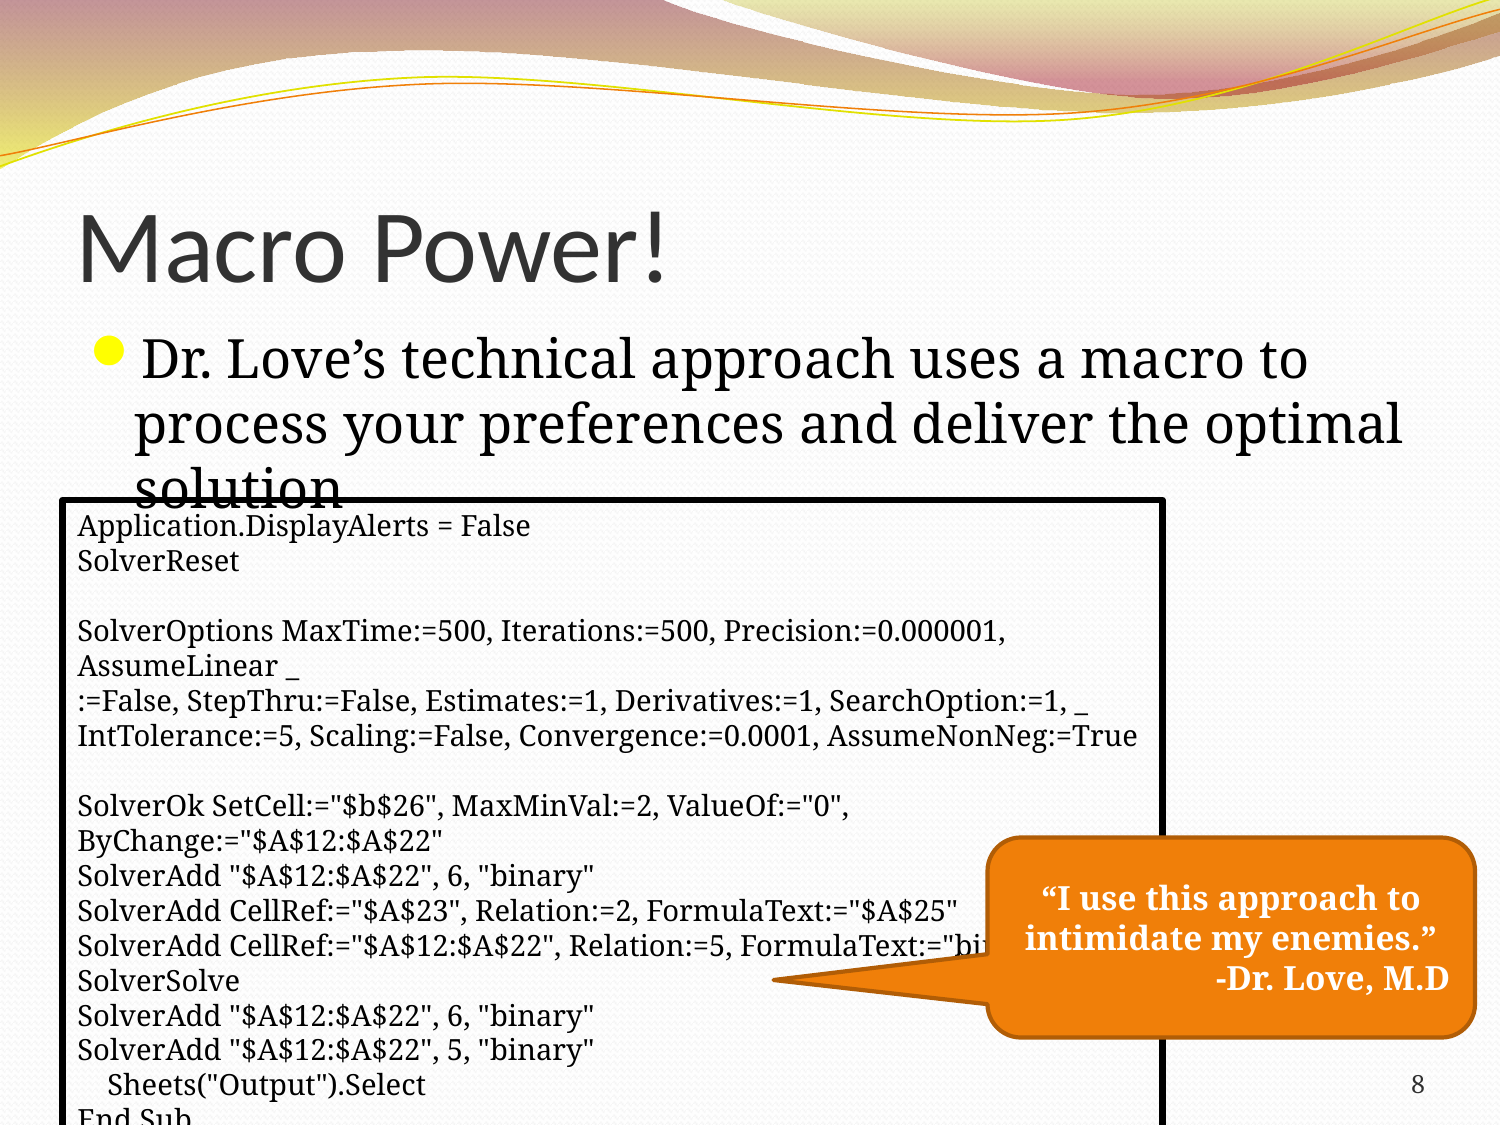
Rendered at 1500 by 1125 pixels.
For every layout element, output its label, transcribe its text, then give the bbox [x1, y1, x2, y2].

title Macro Power! [75, 115, 1425, 303]
text_box Application.DisplayAlerts = False SolverReset SolverOptions MaxTime:=500, Iterations:=500, Precision:=0.000001, AssumeLinear _ :=False, StepThru:=False, Estimates:=1, Derivatives:=1, SearchOption:=1, _ IntTolerance:=5, Scaling:=False, Convergence:=0.0001, AssumeNonNeg:=True SolverOk SetCell:="$b$26", MaxMinVal:=2, ValueOf:="0", ByChange:="$A$12:$A$22" SolverAdd "$A$12:$A$22", 6, "binary" SolverAdd CellRef:="$A$23", Relation:=2, FormulaText:="$A$25" SolverAdd CellRef:="$A$12:$A$22", Relation:=5, FormulaText:="binary" SolverSolve SolverAdd "$A$12:$A$22", 6, "binary" SolverAdd "$A$12:$A$22", 5, "binary" Sheets("Output").Select End Sub [62, 499, 1163, 1125]
slide_number 8 [1299, 1042, 1425, 1103]
text_box “I use this approach to intimidate my enemies.” -Dr. Love, M.D [771, 835, 1478, 1040]
list Dr. Love’s technical approach uses a macro to process your preferences and deliver the optimal solution [75, 317, 1425, 575]
